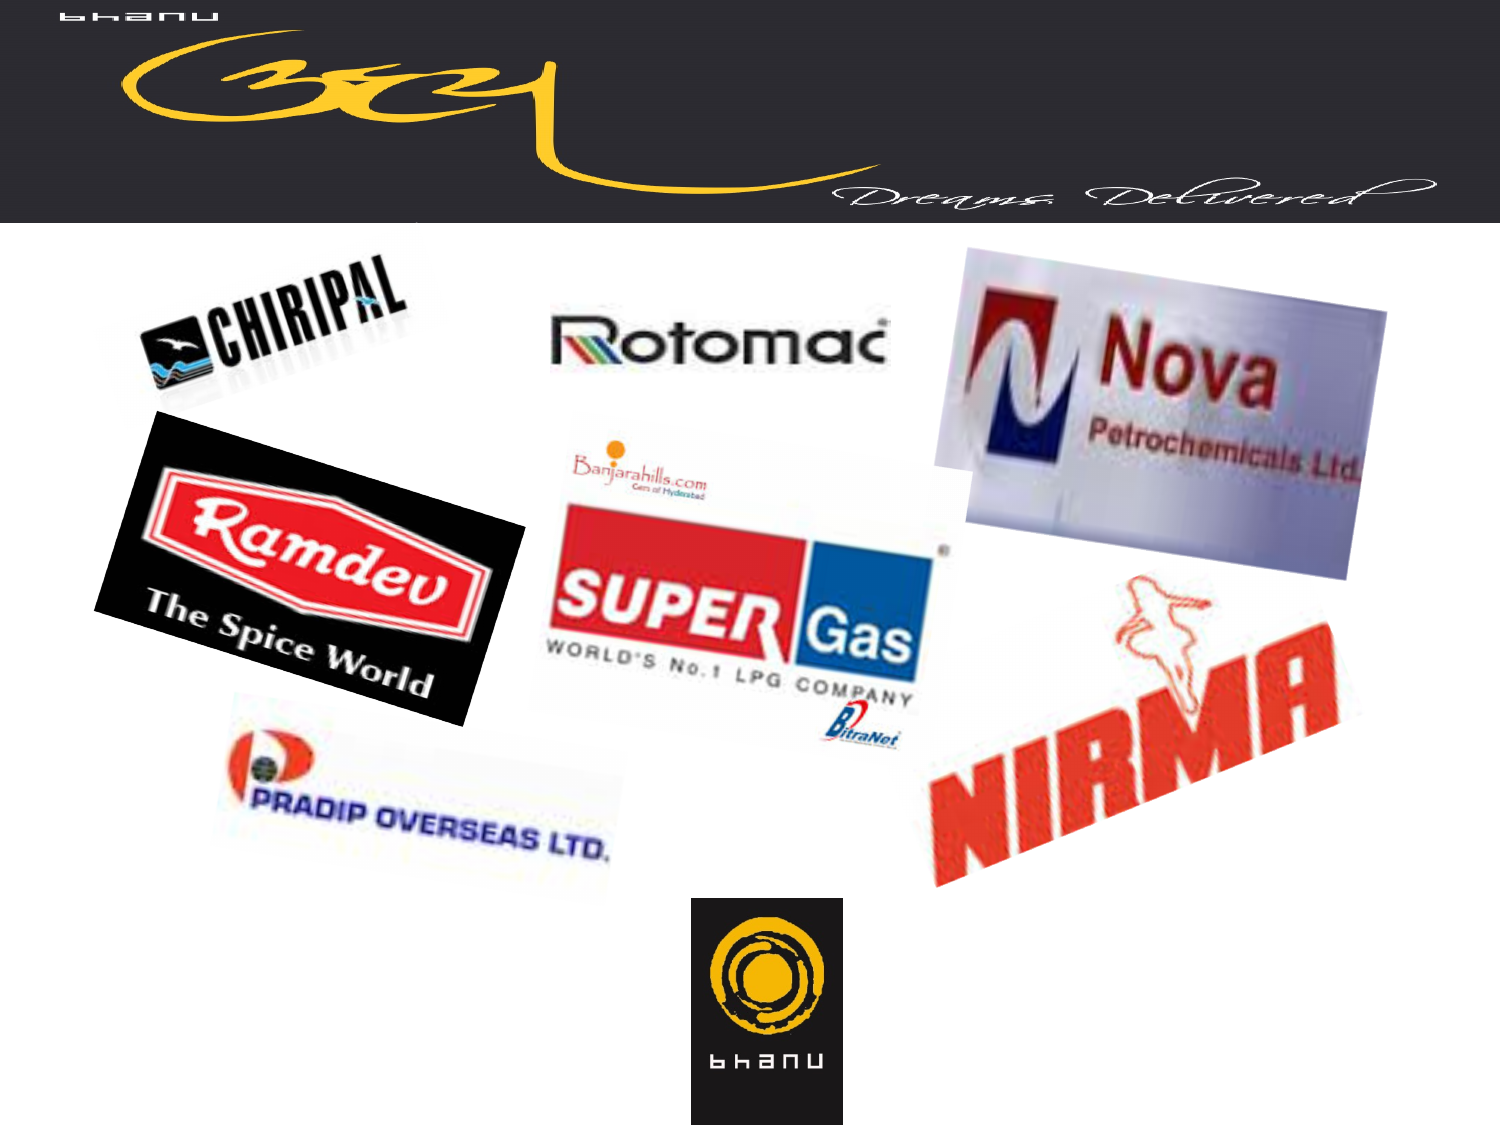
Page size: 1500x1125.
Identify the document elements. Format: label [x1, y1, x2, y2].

picture [691, 898, 843, 1125]
picture [94, 224, 1386, 905]
picture [0, 0, 1500, 223]
